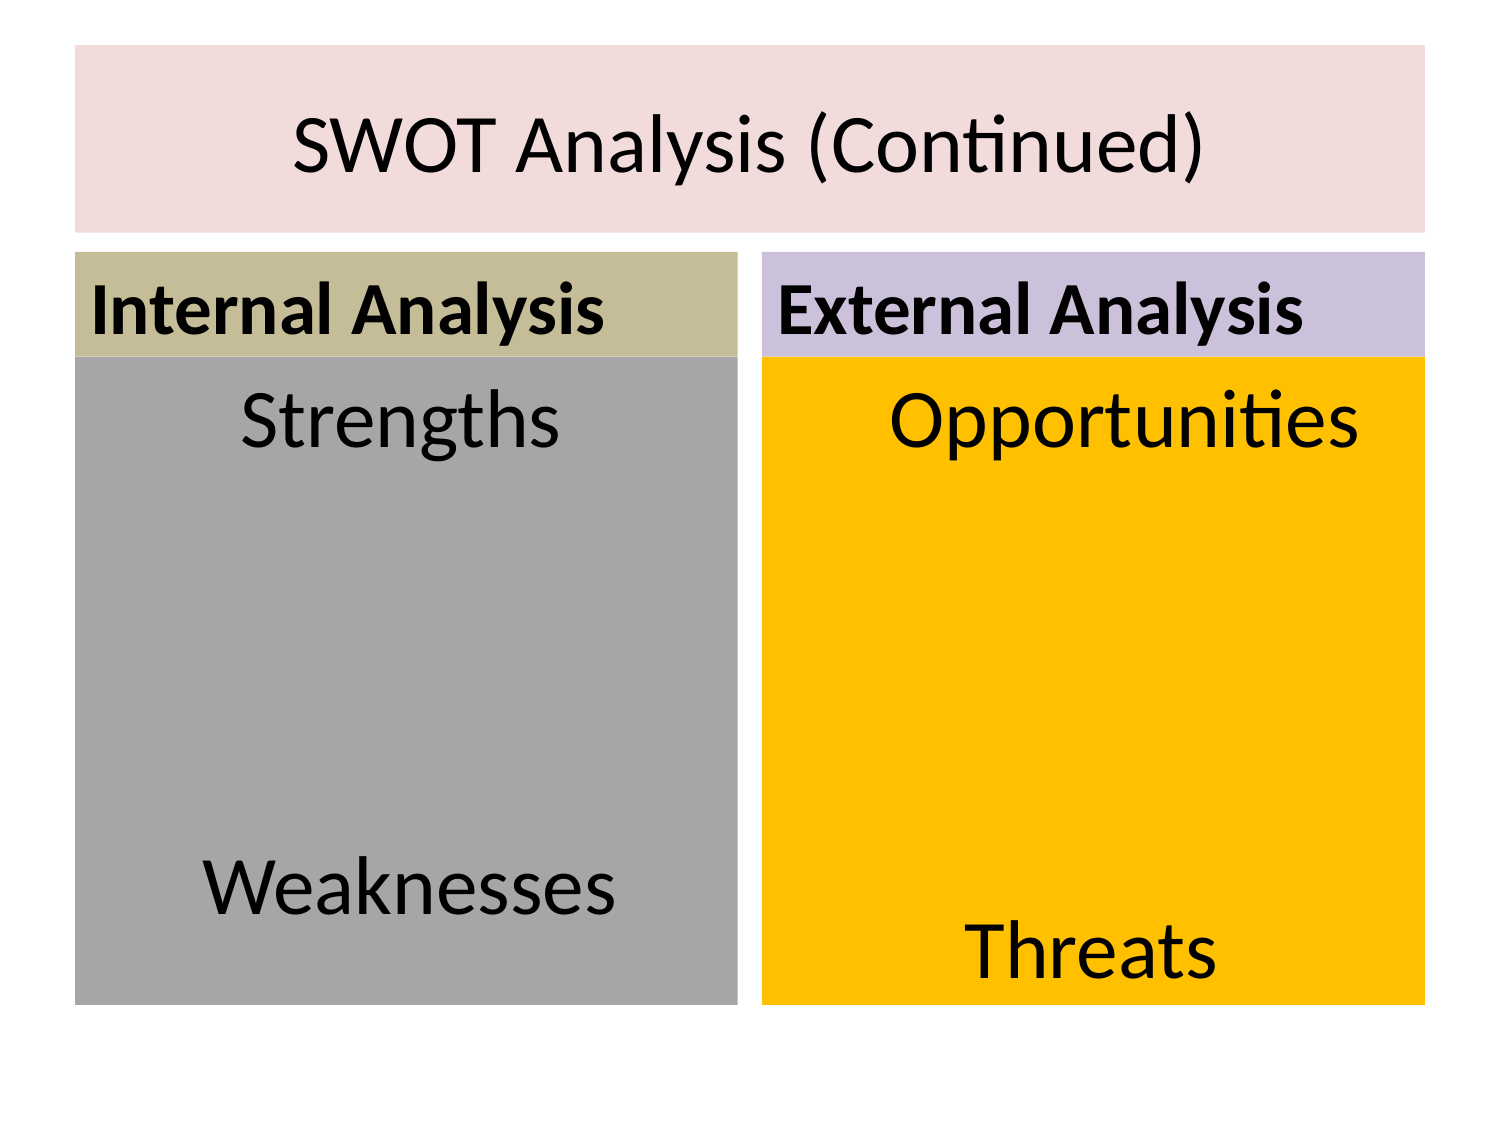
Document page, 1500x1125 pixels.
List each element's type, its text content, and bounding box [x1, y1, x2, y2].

list Strengths Weaknesses [75, 356, 738, 1005]
title SWOT Analysis (Continued) [75, 45, 1425, 233]
list External Analysis [761, 251, 1425, 356]
list Opportunities Threats [761, 356, 1425, 1005]
list Internal Analysis [75, 251, 738, 356]
